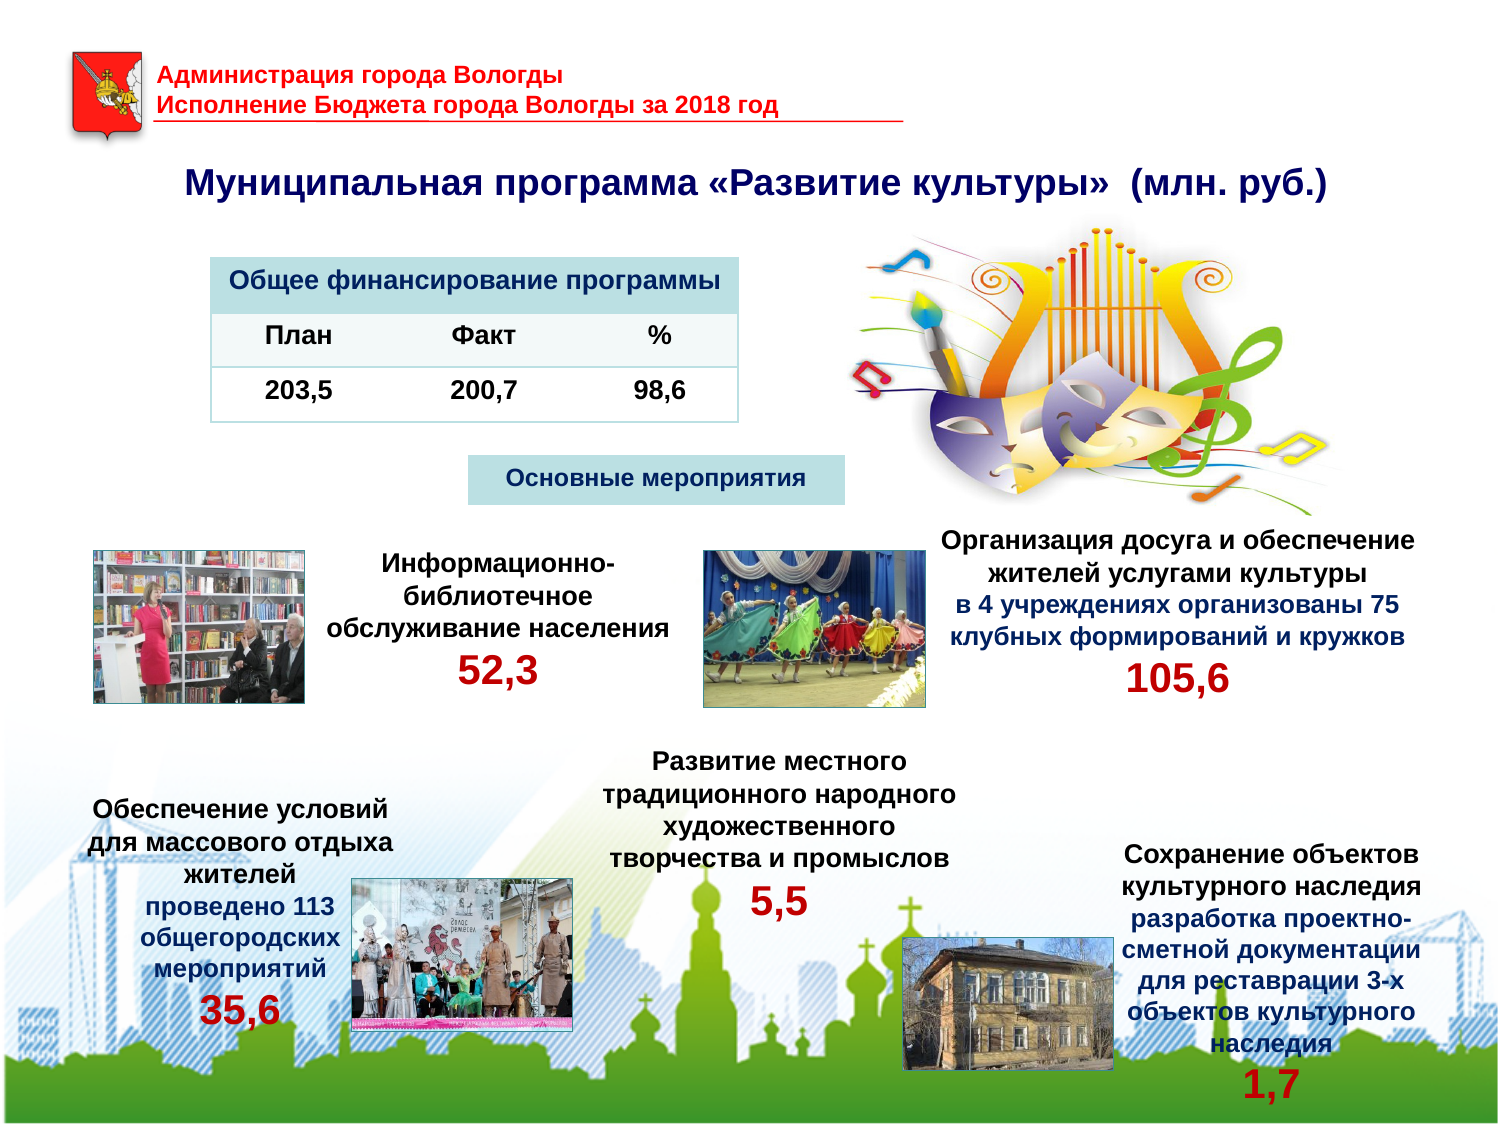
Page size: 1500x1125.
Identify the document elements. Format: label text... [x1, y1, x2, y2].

text_box Сохранение объектов культурного наследия разработка проектно-сметной документации для реставрации 3-х объектов культурного наследия 1,7 [1101, 828, 1442, 1115]
text_box Информационно-библиотечное обслуживание населения 52,3 [292, 538, 704, 701]
table_cell Факт [387, 314, 581, 366]
table_cell 200,7 [387, 368, 581, 421]
text_box [105, 363, 925, 550]
text_box Администрация города Вологды Исполнение Бюджета города Вологды за 2018 год [144, 50, 1489, 126]
text_box Развитие местного традиционного народного художественного творчества и промыслов 5,5 [574, 736, 985, 931]
table_cell 203,5 [212, 368, 387, 421]
picture [0, 0, 1500, 1125]
text_box Муниципальная программа «Развитие культуры» (млн. руб.) [93, 150, 1430, 211]
text_box Обеспечение условий для массового отдыха жителей проведено 113 общегородских мероприятий 35,6 [70, 784, 411, 1041]
table_cell 98,6 [581, 368, 737, 421]
text_box [105, 701, 1311, 1013]
table_cell % [581, 314, 737, 366]
table_header Основные мероприятия [470, 457, 791, 503]
text_box Организация досуга и обеспечение жителей услугами культуры в 4 учреждениях организованы 75 клубных формирований и кружков 105,6 [925, 515, 1430, 708]
table_header Общее финансирование программы [212, 259, 737, 312]
table_cell План [212, 314, 387, 366]
